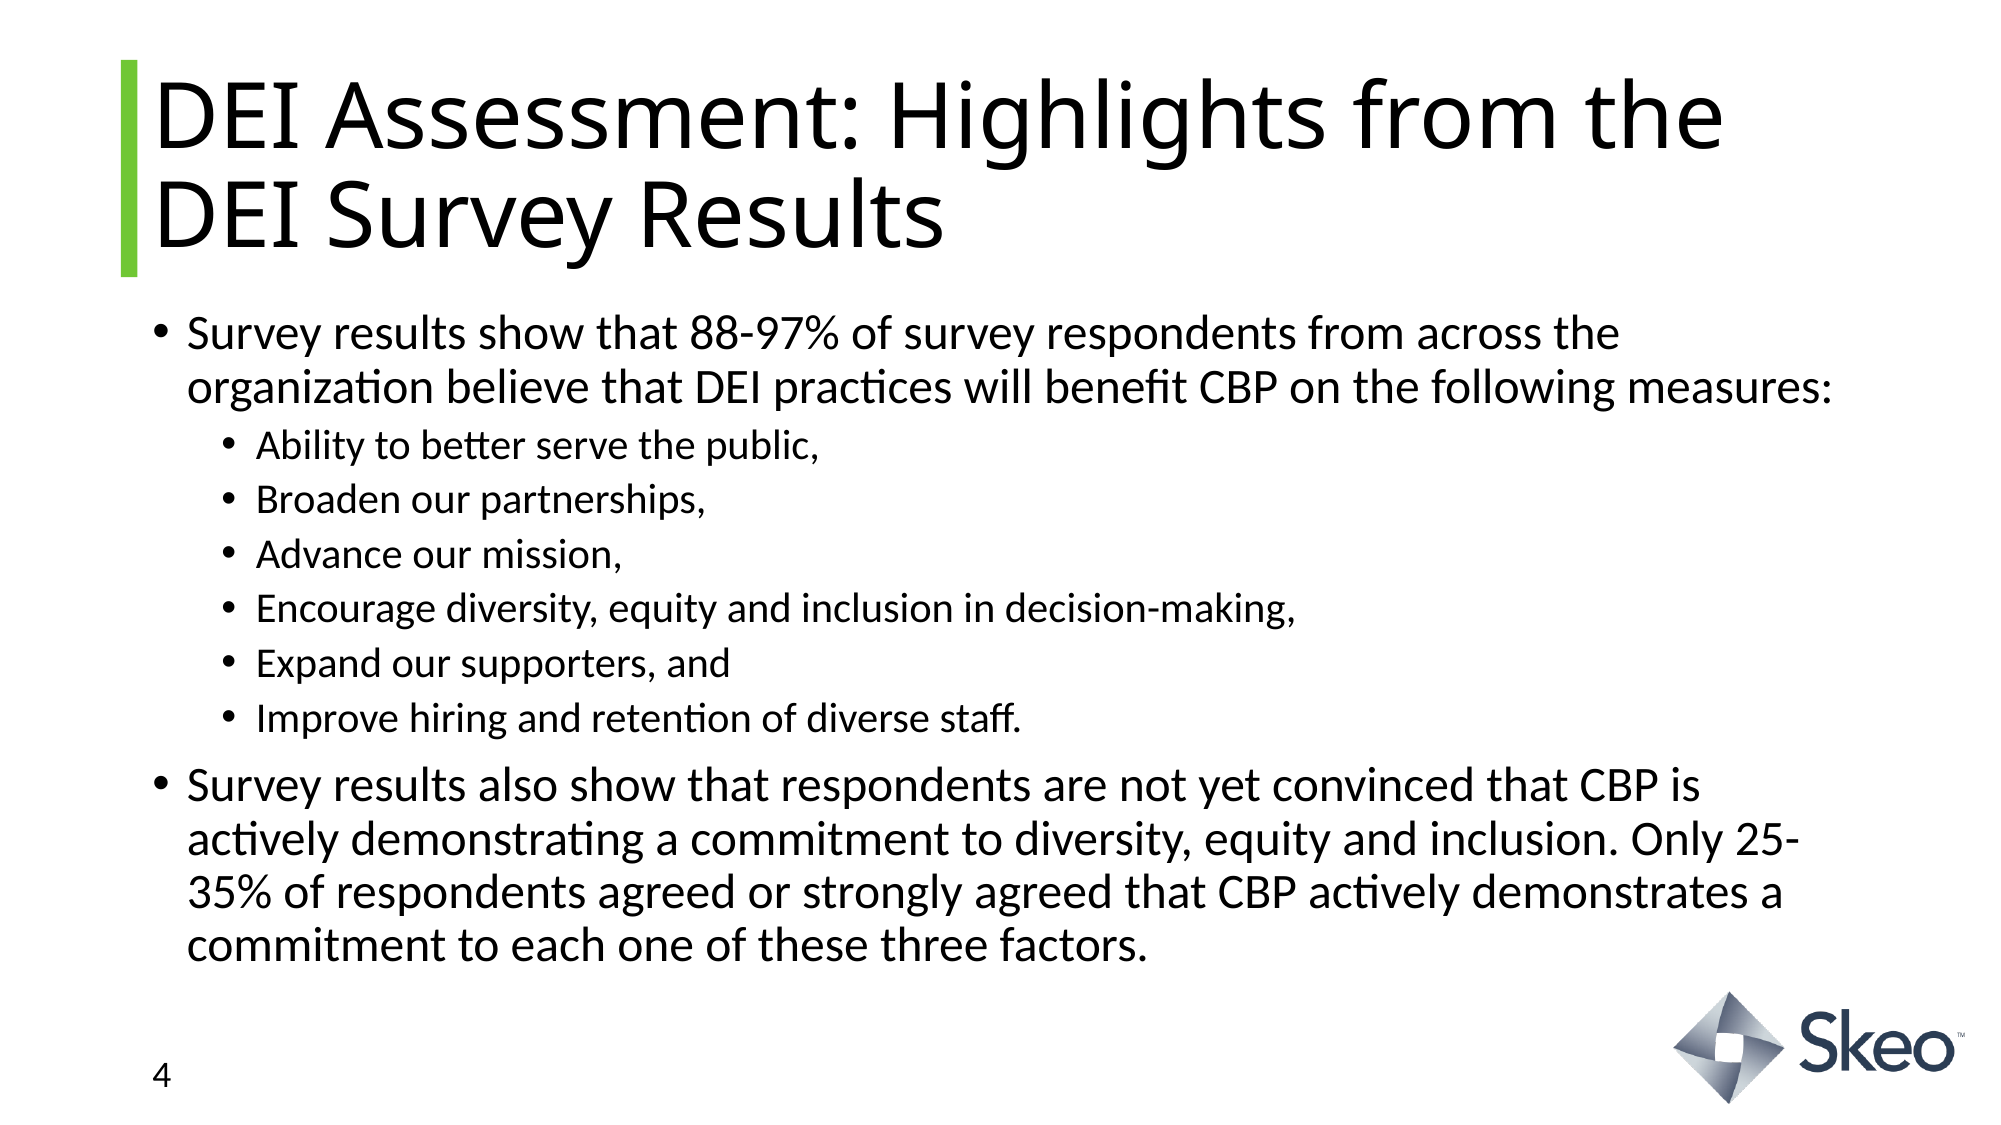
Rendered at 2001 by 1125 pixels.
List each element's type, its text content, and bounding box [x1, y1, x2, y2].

title DEI Assessment: Highlights from the DEI Survey Results [137, 59, 1863, 278]
slide_number 4 [137, 1042, 588, 1103]
list Survey results show that 88-97% of survey respondents from across the organization believe that DEI practices will benefit CBP on the following measures: Ability to better serve the public, Broaden our partnerships, Advance our mission, Encourage diversity, equity and inclusion in decision-making, Expand our supporters, and Improve hiring and retention of diverse staff. Survey results also show that respondents are not yet convinced that CBP is actively demonstrating a commitment to diversity, equity and inclusion. Only 25-35% of respondents agreed or strongly agreed that CBP actively demonstrates a commitment to each one of these three factors. [137, 299, 1863, 990]
picture [1673, 991, 1965, 1104]
